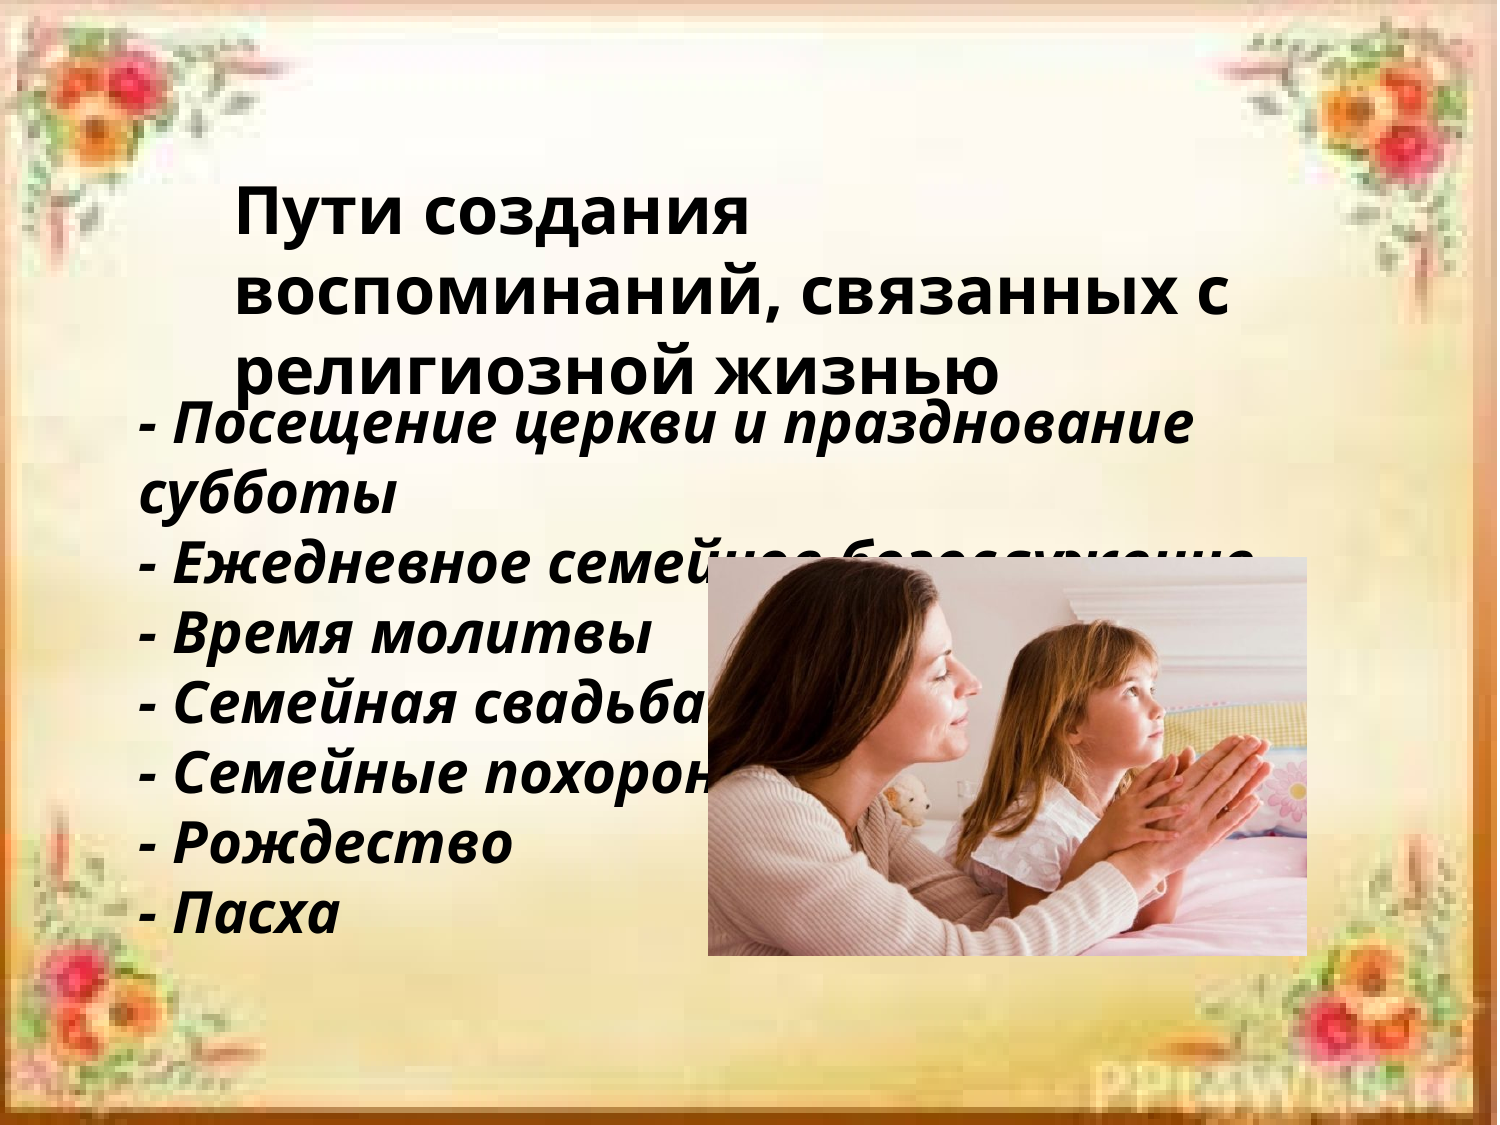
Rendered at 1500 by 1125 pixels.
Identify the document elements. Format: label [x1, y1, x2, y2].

list [0, 0, 1497, 1125]
picture [708, 557, 1307, 957]
